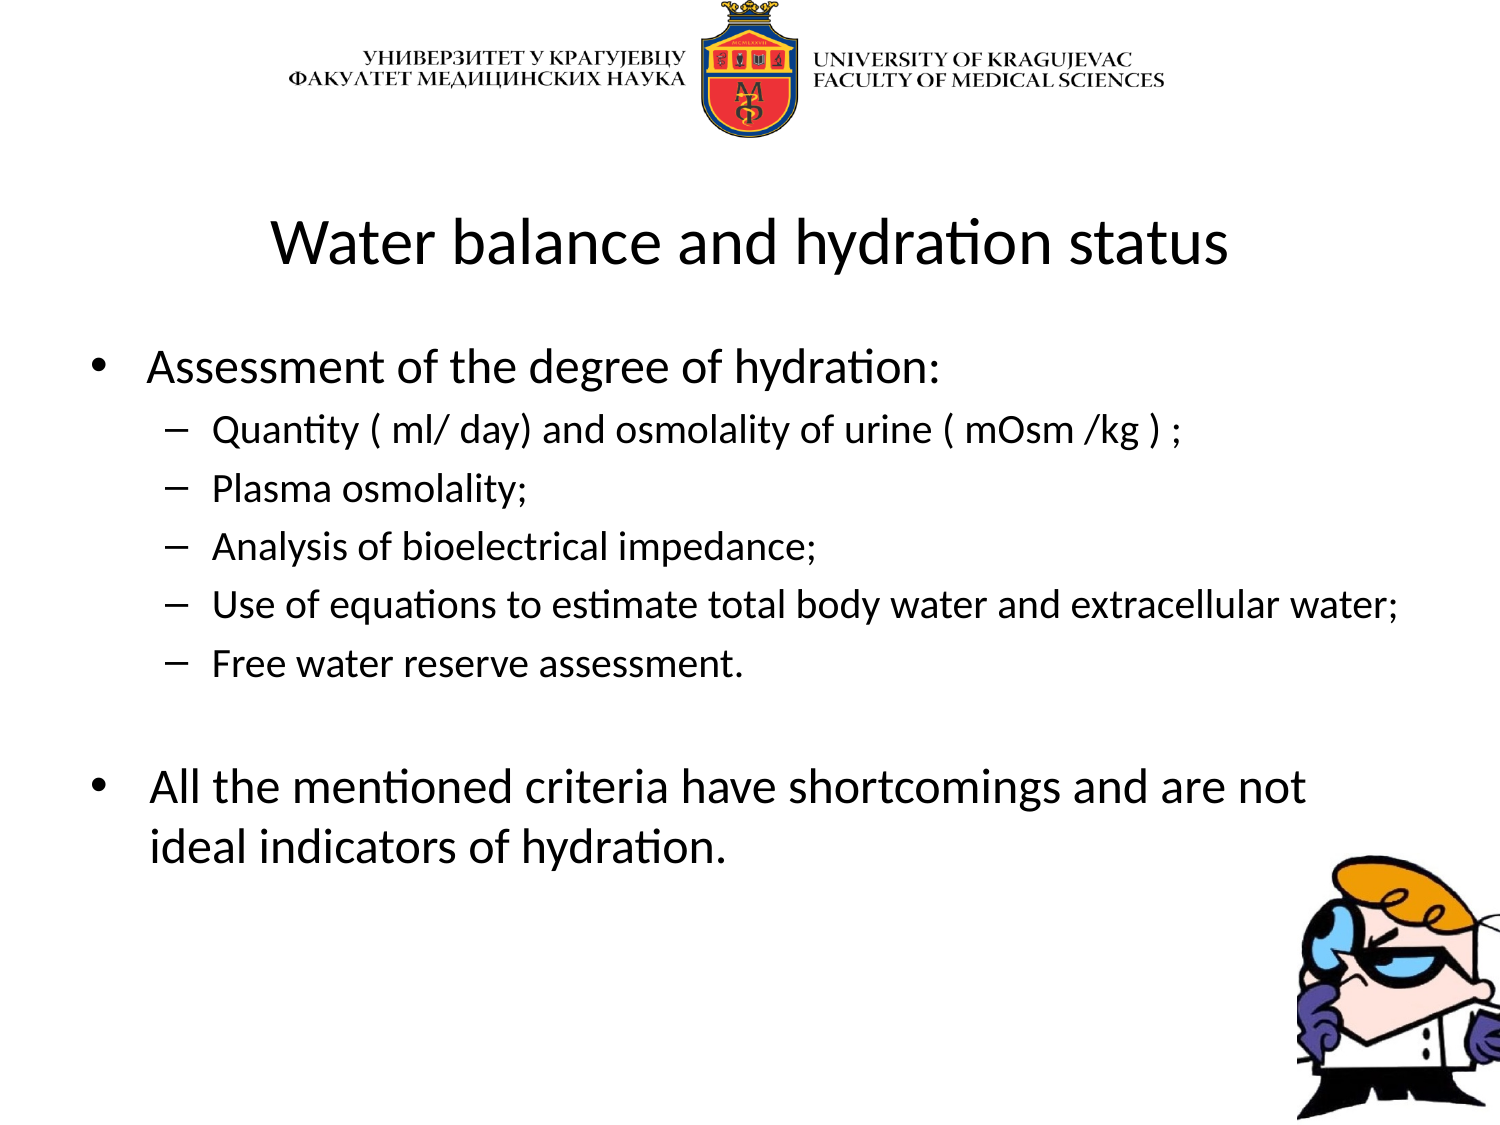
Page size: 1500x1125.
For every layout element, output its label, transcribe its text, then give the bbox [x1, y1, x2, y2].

list Assessment of the degree of hydration: Quantity ( ml/ day) and osmolality of urine ( mOsm /kg ) ; Plasma osmolality; Analysis of bioelectrical impedance; Use of equations to estimate total body water and extracellular water; Free water reserve assessment. All the mentioned criteria have shortcomings and are not ideal indicators of hydration. [74, 326, 1426, 1107]
picture [289, 0, 1164, 138]
title Water balance and hydration status [74, 162, 1426, 315]
picture [1296, 853, 1500, 1125]
